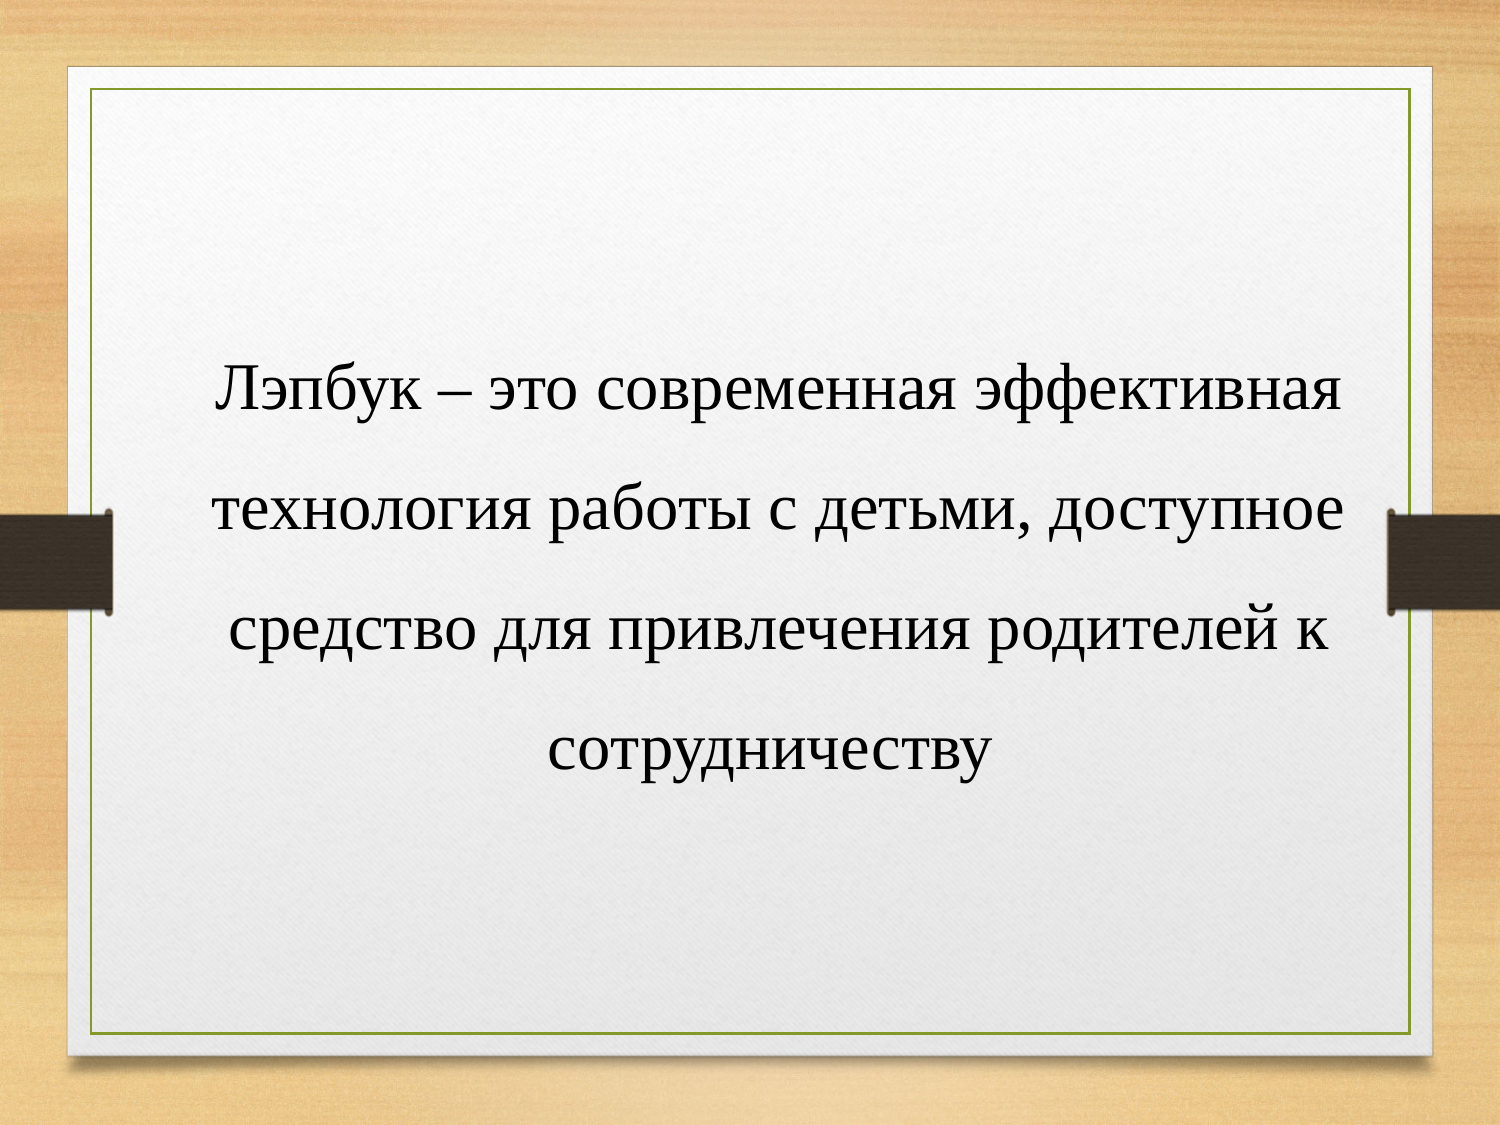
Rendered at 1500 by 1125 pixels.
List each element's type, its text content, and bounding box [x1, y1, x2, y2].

text_box Лэпбук – это современная эффективная технология работы с детьми, доступное средство для привлечения родителей к сотрудничеству [140, 175, 1418, 791]
picture [0, 0, 1500, 1125]
